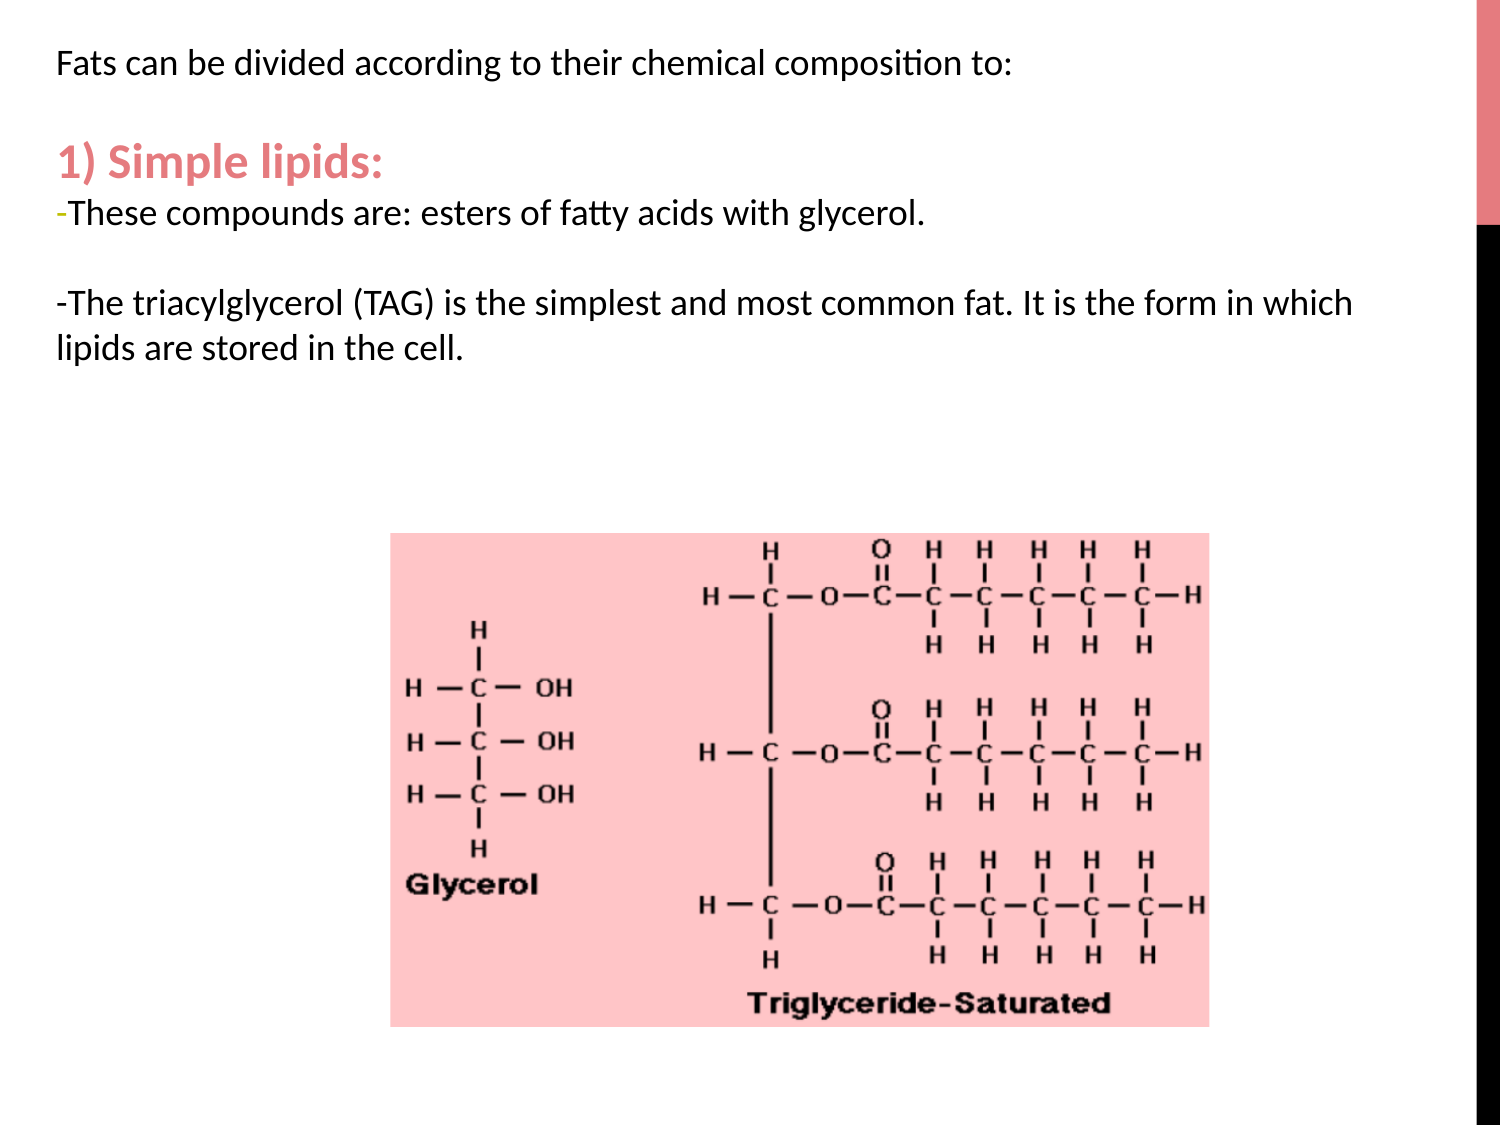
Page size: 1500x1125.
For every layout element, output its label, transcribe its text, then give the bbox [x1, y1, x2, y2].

picture [389, 532, 1210, 1027]
text_box Fats can be divided according to their chemical composition to: 1) Simple lipids: -These compounds are: esters of fatty acids with glycerol. -The triacylglycerol (TAG) is the simplest and most common fat. It is the form in which lipids are stored in the cell. [41, 30, 1412, 691]
